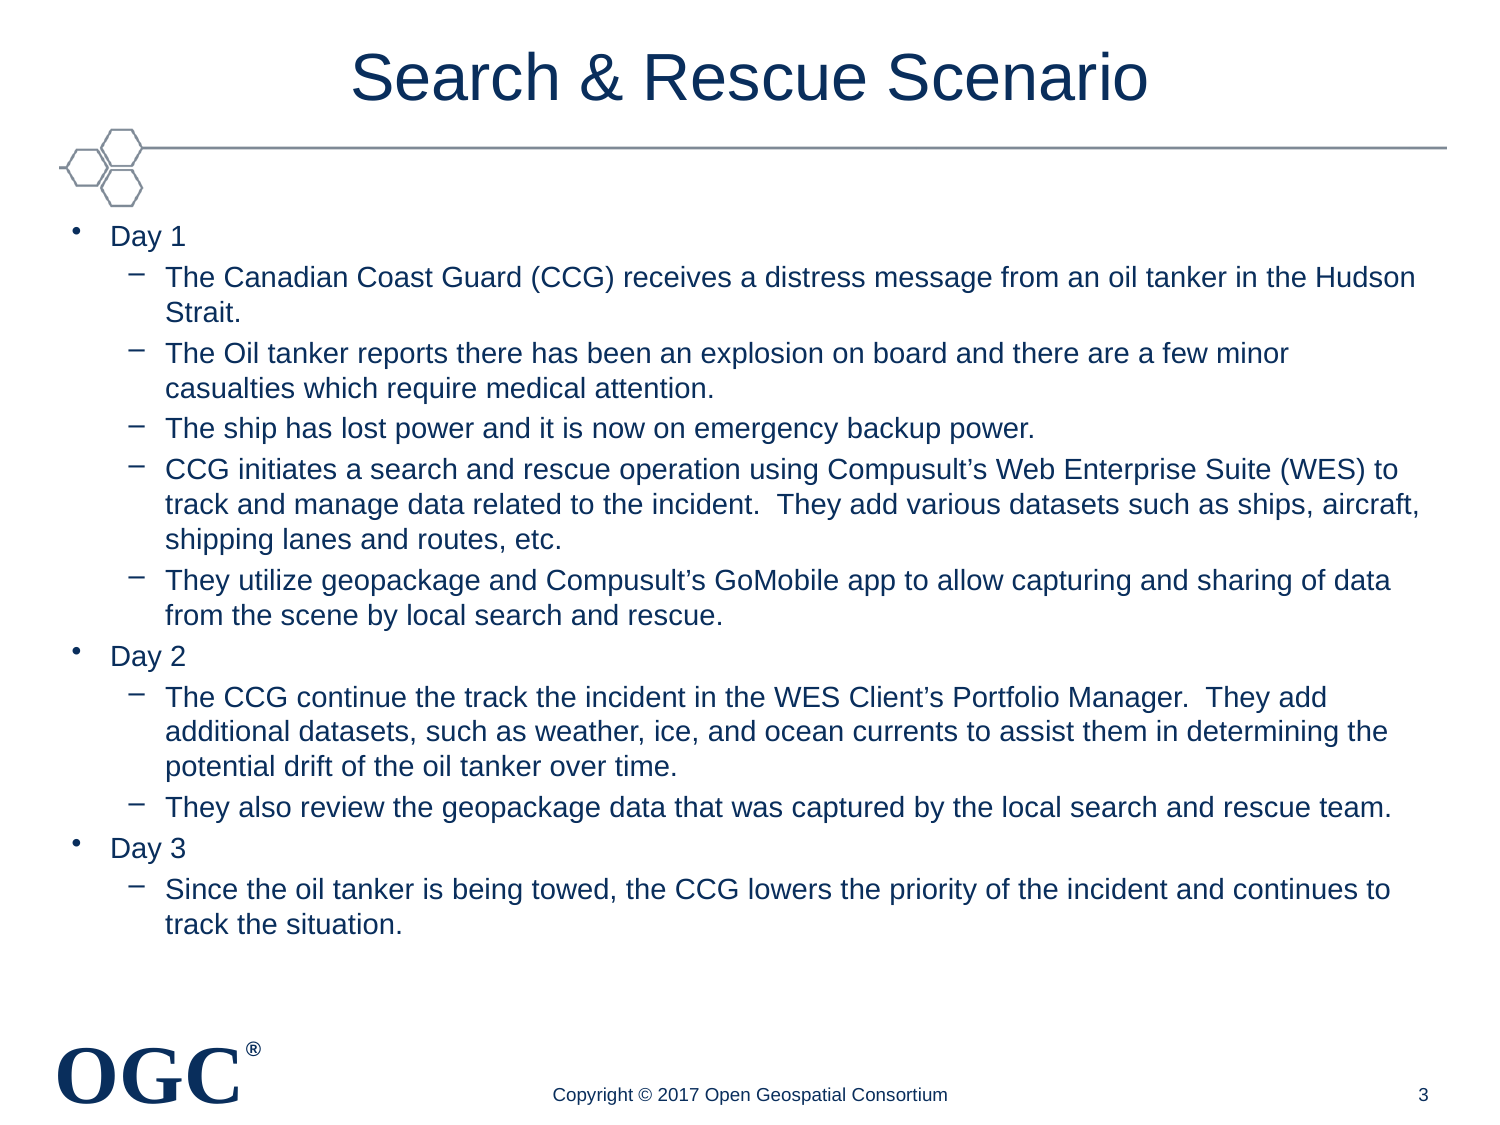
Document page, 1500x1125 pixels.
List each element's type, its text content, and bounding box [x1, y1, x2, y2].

list Day 1 The Canadian Coast Guard (CCG) receives a distress message from an oil tanker in the Hudson Strait. The Oil tanker reports there has been an explosion on board and there are a few minor casualties which require medical attention. The ship has lost power and it is now on emergency backup power. CCG initiates a search and rescue operation using Compusult’s Web Enterprise Suite (WES) to track and manage data related to the incident. They add various datasets such as ships, aircraft, shipping lanes and routes, etc. They utilize geopackage and Compusult’s GoMobile app to allow capturing and sharing of data from the scene by local search and rescue. Day 2 The CCG continue the track the incident in the WES Client’s Portfolio Manager. They add additional datasets, such as weather, ice, and ocean currents to assist them in determining the potential drift of the oil tanker over time. They also review the geopackage data that was captured by the local search and rescue team. Day 3 Since the oil tanker is being towed, the CCG lowers the priority of the incident and continues to track the situation. [56, 209, 1445, 1013]
picture [59, 136, 1447, 208]
title Search & Rescue Scenario [37, 22, 1463, 136]
footer Copyright © 2017 Open Geospatial Consortium [487, 1074, 1013, 1113]
slide_number 3 [1130, 1074, 1444, 1113]
